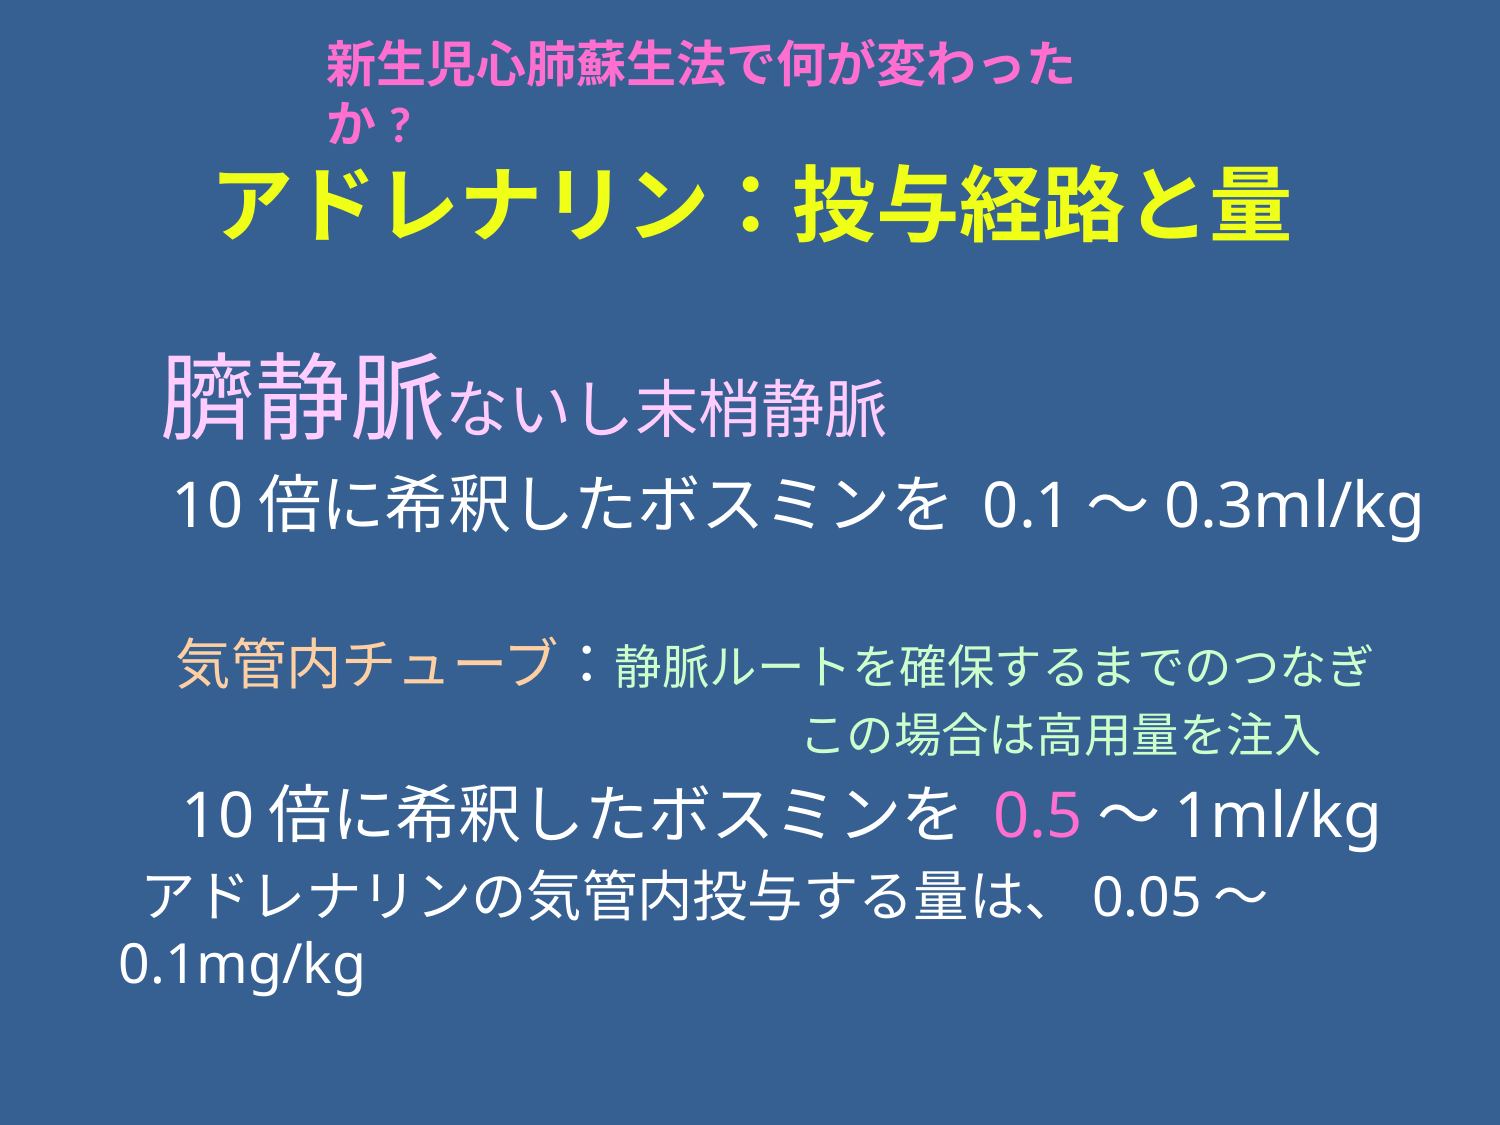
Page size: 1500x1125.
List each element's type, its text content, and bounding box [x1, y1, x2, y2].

text_box 臍静脈ないし末梢静脈 10倍に希釈したボスミンを 0.1〜0.3ml/kg 気管内チューブ：静脈ルートを確保するまでのつなぎ この場合は高用量を注入 10倍に希釈したボスミンを 0.5〜1ml/kg アドレナリンの気管内投与する量は、0.05～0.1mg/kg [50, 329, 1466, 1013]
text_box 新生児心肺蘇生法で何が変わったか? [311, 24, 1175, 160]
title アドレナリン：投与経路と量 [99, 129, 1403, 276]
